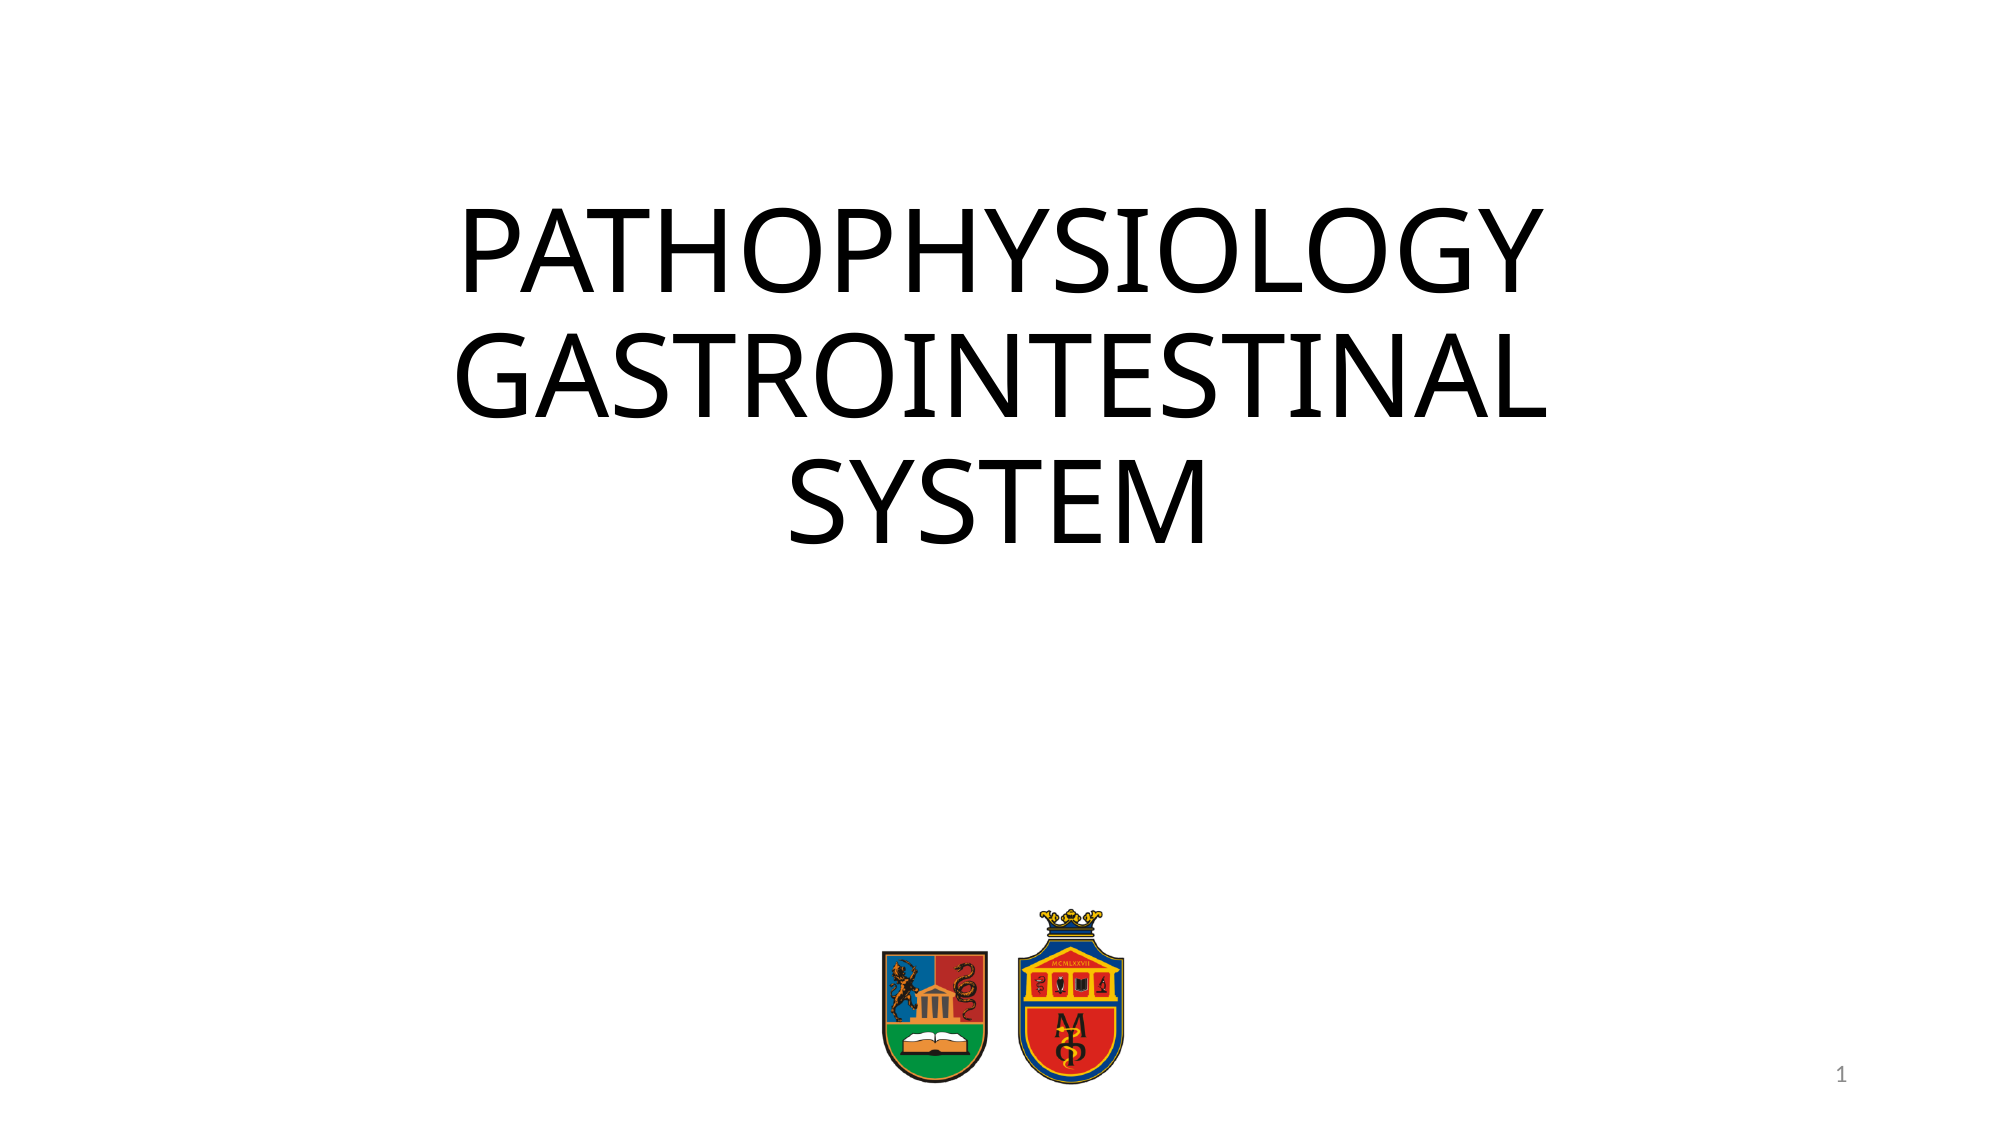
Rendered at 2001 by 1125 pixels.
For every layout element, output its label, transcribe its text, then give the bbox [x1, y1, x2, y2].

picture [861, 901, 1139, 1103]
slide_number 1 [1412, 1042, 1863, 1103]
title PATHOPHYSIOLOGY GASTROINTESTINAL SYSTEM [249, 184, 1750, 576]
